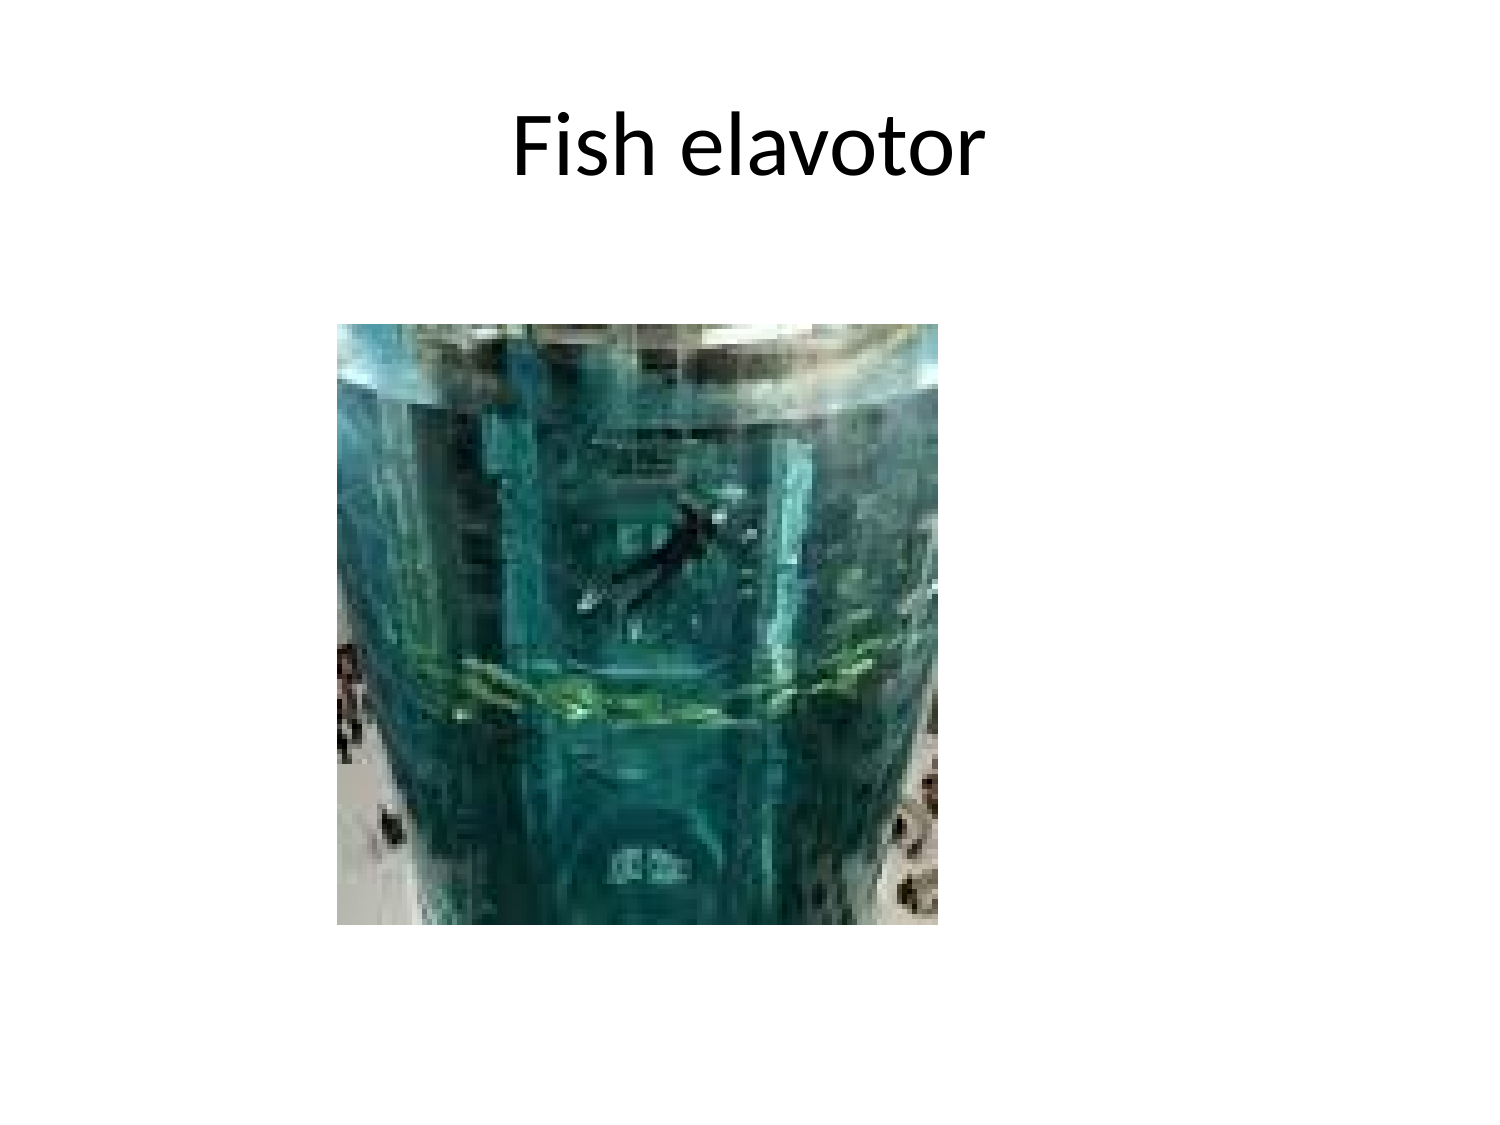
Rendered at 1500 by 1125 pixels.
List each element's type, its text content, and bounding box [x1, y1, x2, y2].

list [337, 324, 938, 926]
title Fish elavotor [75, 45, 1425, 233]
